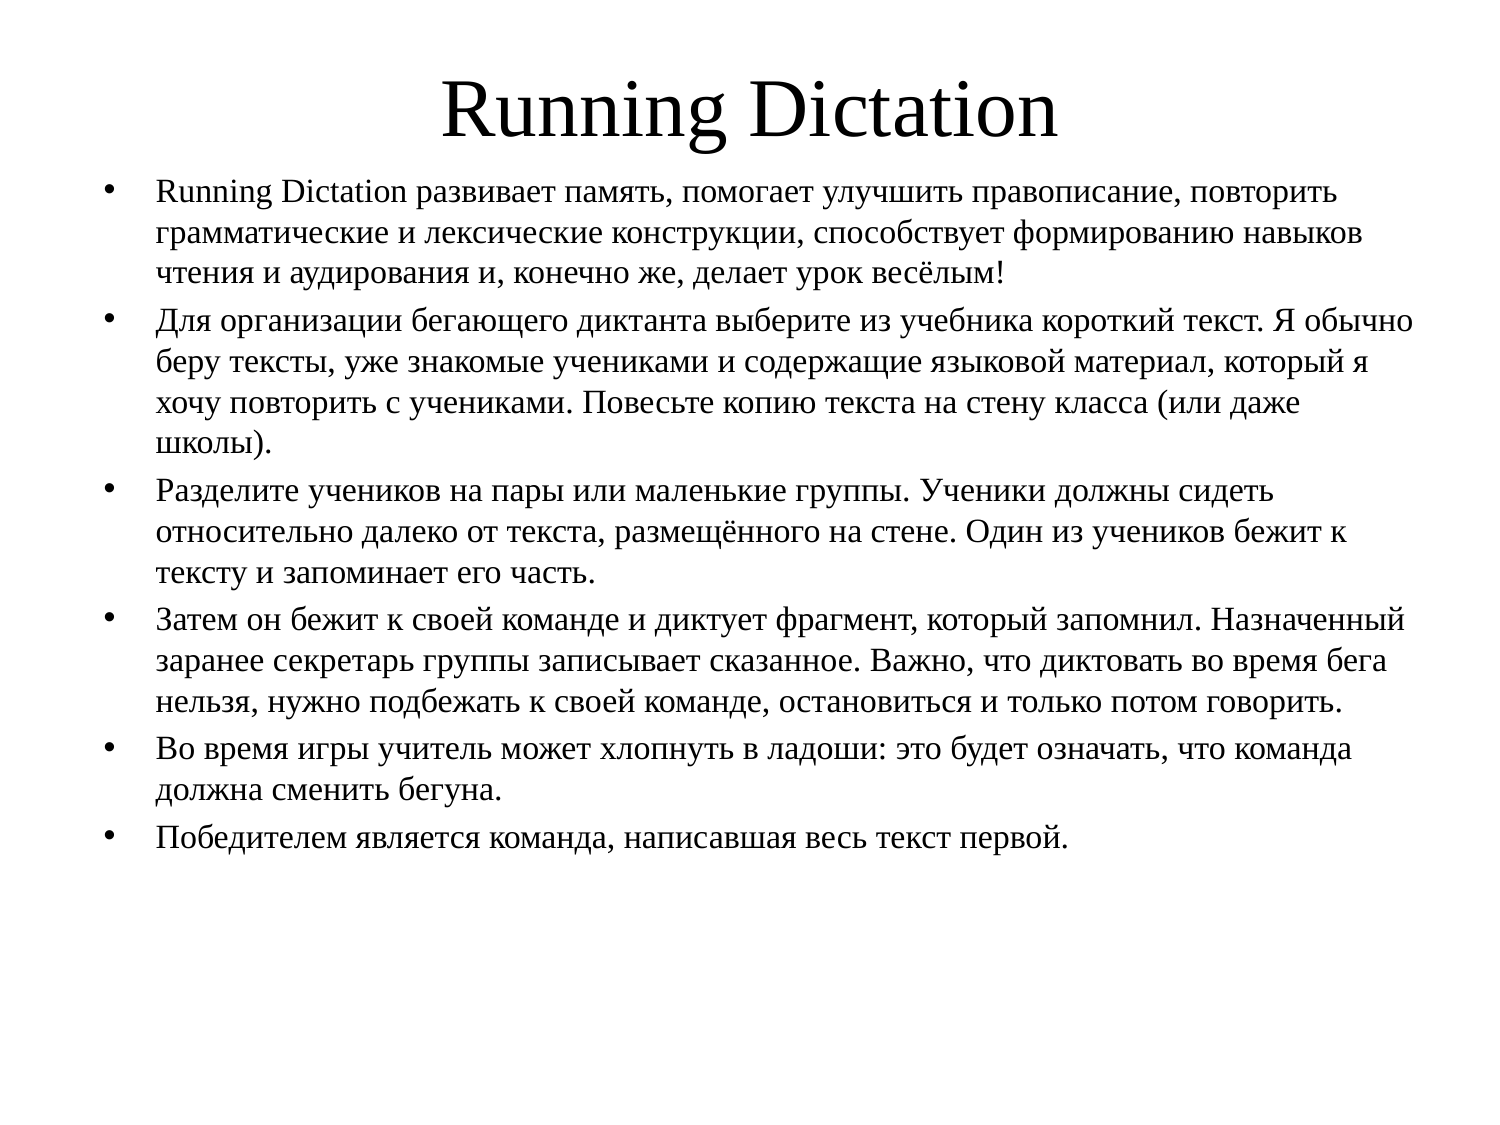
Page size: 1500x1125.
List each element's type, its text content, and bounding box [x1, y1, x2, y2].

list Running Dictation развивает память, помогает улучшить правописание, повторить грамматические и лексические конструкции, способствует формированию навыков чтения и аудирования и, конечно же, делает урок весёлым! Для организации бегающего диктанта выберите из учебника короткий текст. Я обычно беру тексты, уже знакомые учениками и содержащие языковой материал, который я хочу повторить с учениками. Повесьте копию текста на стену класса (или даже школы). Разделите учеников на пары или маленькие группы. Ученики должны сидеть относительно далеко от текста, размещённого на стене. Один из учеников бежит к тексту и запоминает его часть. Затем он бежит к своей команде и диктует фрагмент, который запомнил. Назначенный заранее секретарь группы записывает сказанное. Важно, что диктовать во время бега нельзя, нужно подбежать к своей команде, остановиться и только потом говорить. Во время игры учитель может хлопнуть в ладоши: это будет означать, что команда должна сменить бегуна. Победителем является команда, написавшая весь текст первой. [88, 160, 1439, 904]
title Running Dictation [75, 45, 1425, 161]
